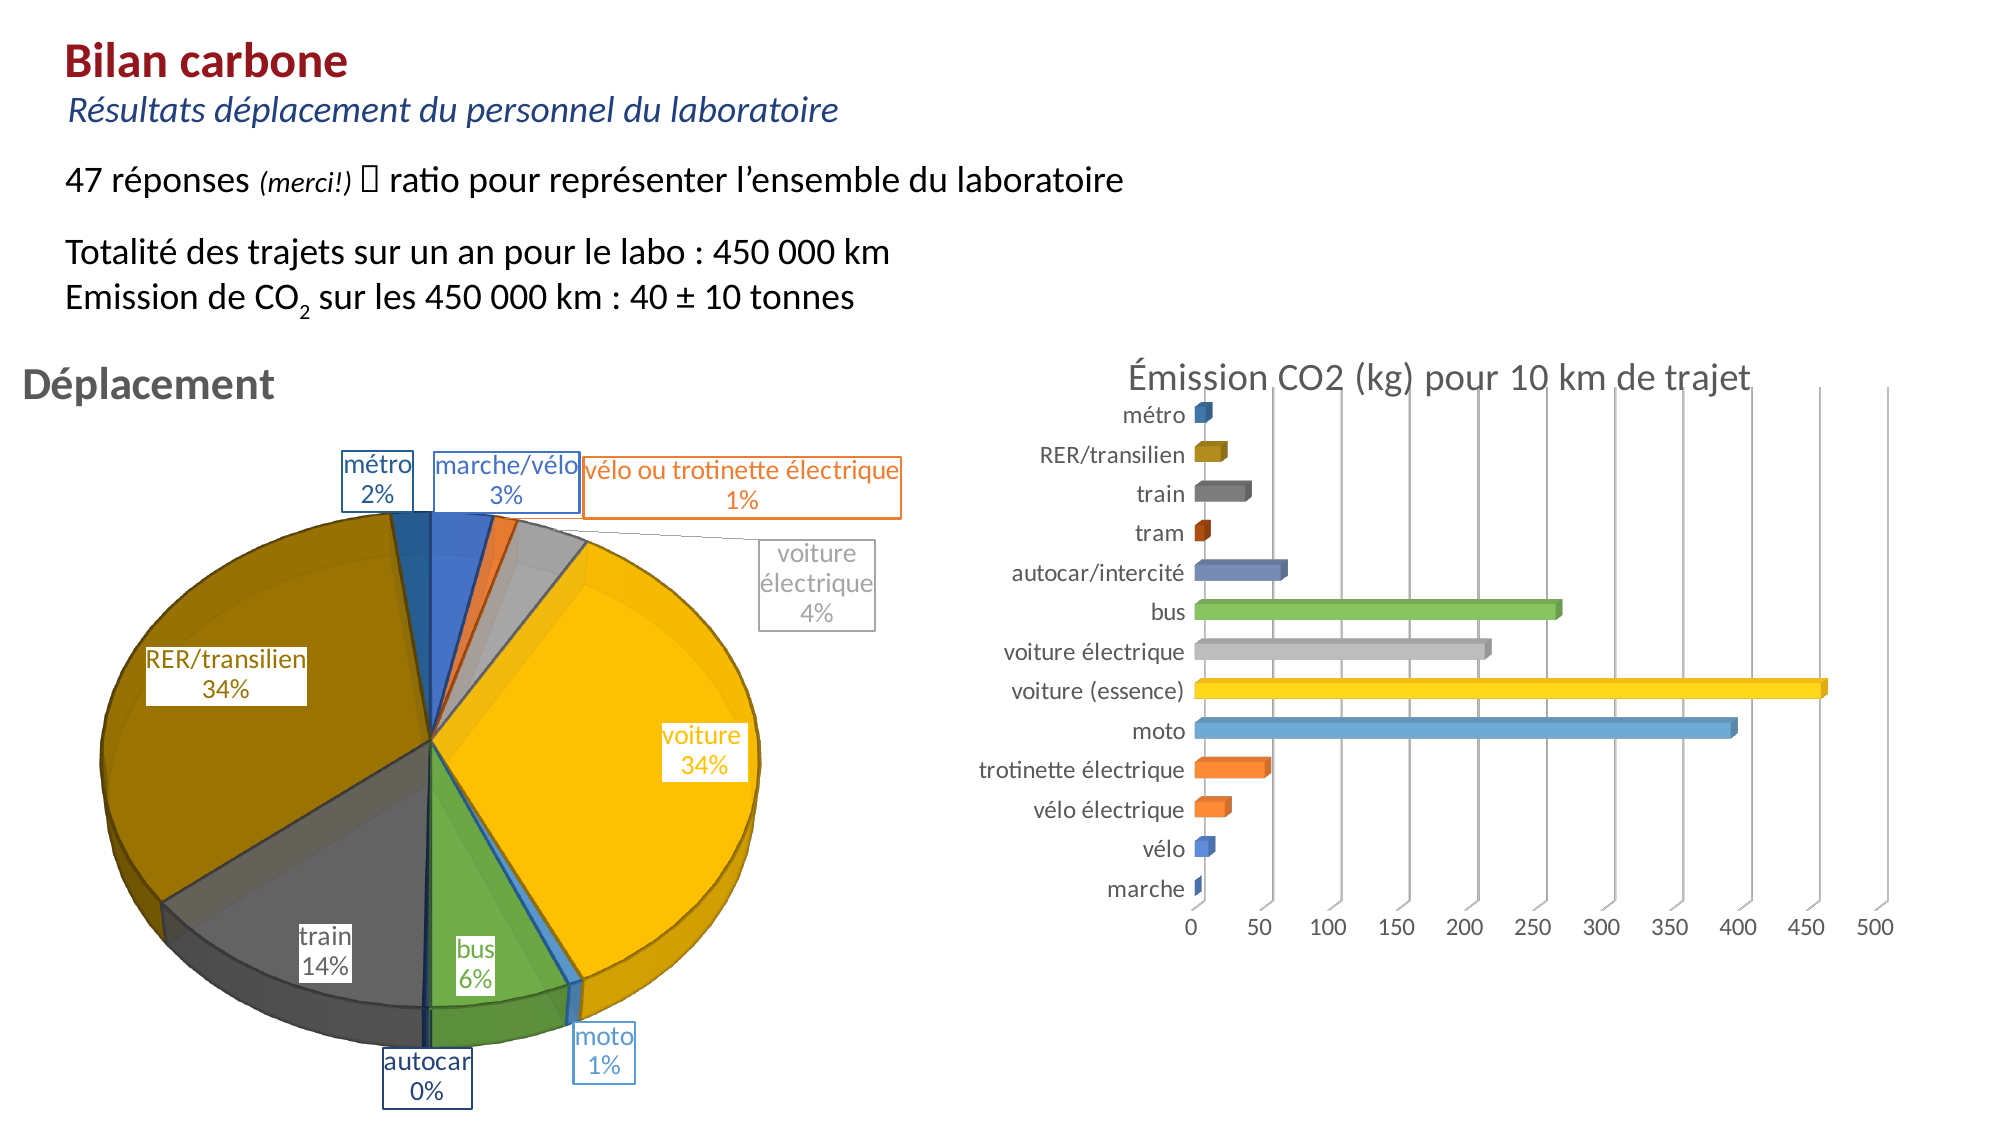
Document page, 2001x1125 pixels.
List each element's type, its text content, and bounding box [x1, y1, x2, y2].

text_box 47 réponses (merci!)  ratio pour représenter l’ensemble du laboratoire Totalité des trajets sur un an pour le labo : 450 000 km Emission de CO2 sur les 450 000 km : 40 ± 10 tonnes [50, 147, 1480, 331]
text_box Résultats déplacement du personnel du laboratoire [52, 77, 855, 138]
chart [0, 326, 1958, 1125]
text_box Bilan carbone [49, 19, 364, 95]
